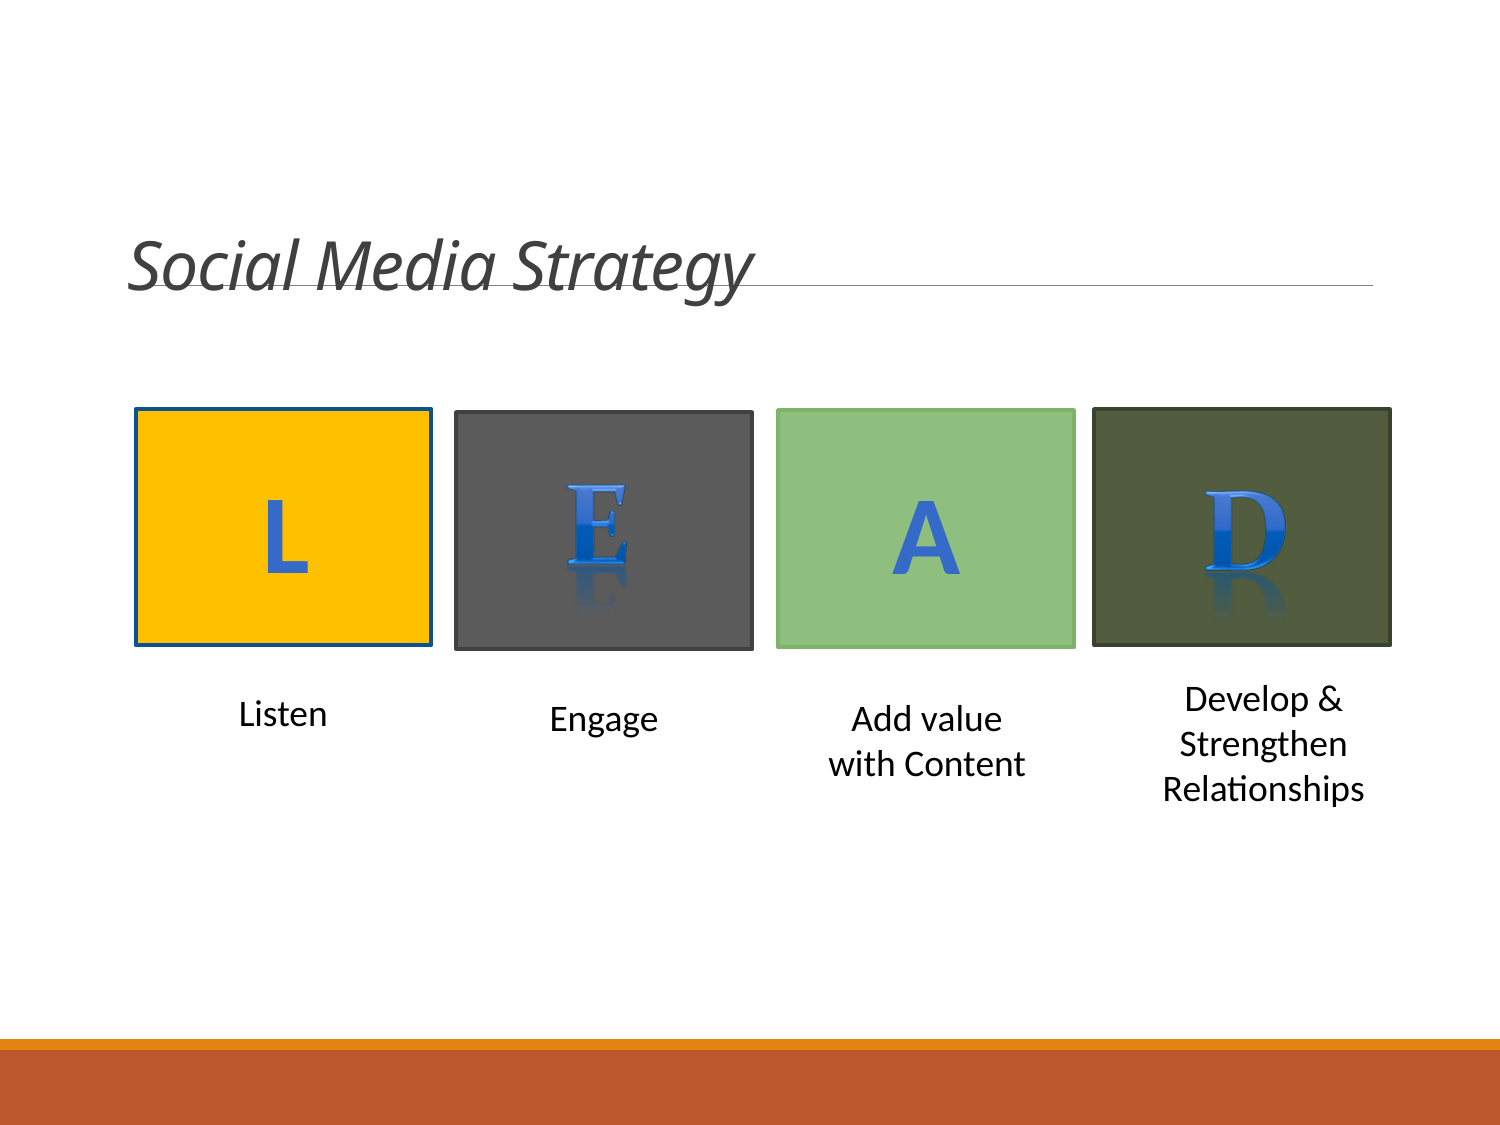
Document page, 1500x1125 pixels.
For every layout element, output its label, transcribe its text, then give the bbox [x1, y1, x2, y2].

picture [1091, 406, 1393, 683]
text_box Add value with Content [808, 686, 1046, 792]
text_box [135, 408, 432, 646]
picture [776, 408, 1076, 650]
title Social Media Strategy [112, 224, 1263, 463]
text_box L [188, 453, 384, 604]
text_box Listen [159, 681, 408, 742]
picture [454, 409, 755, 676]
text_box Engage [468, 686, 740, 747]
text_box Develop & Strengthen Relationships [1128, 666, 1400, 817]
